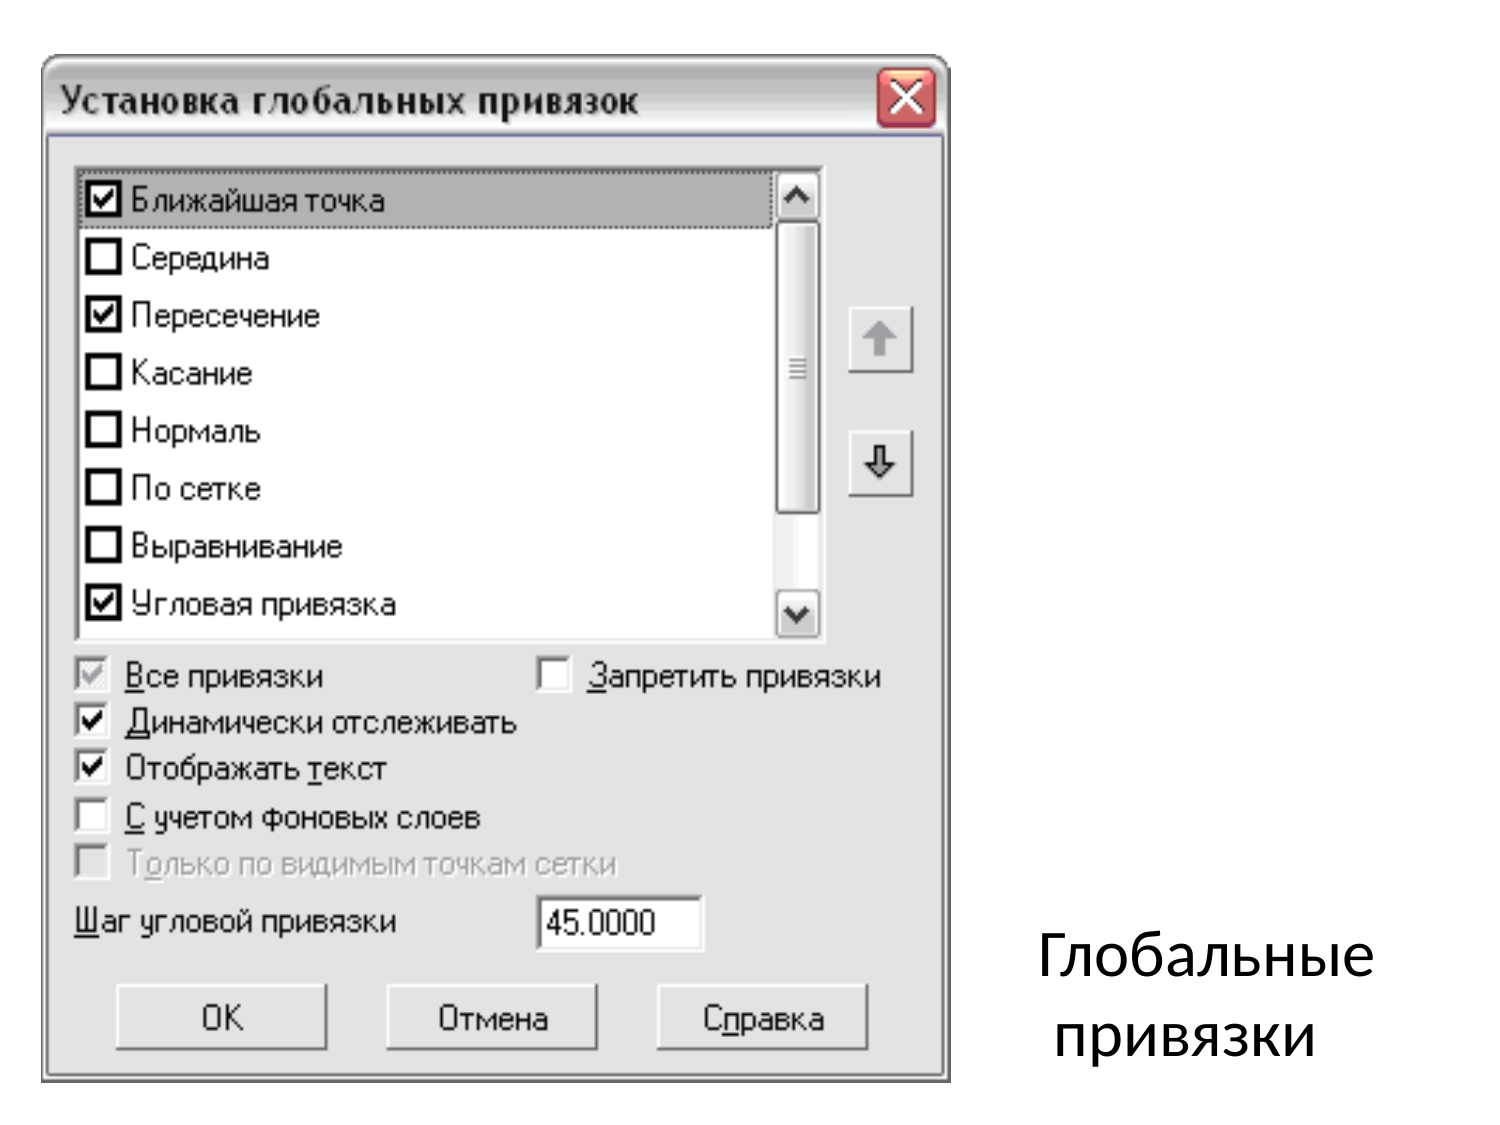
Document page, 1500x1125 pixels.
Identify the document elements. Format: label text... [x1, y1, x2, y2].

text_box Глобальные привязки [1023, 902, 1391, 1077]
picture [40, 54, 951, 1083]
